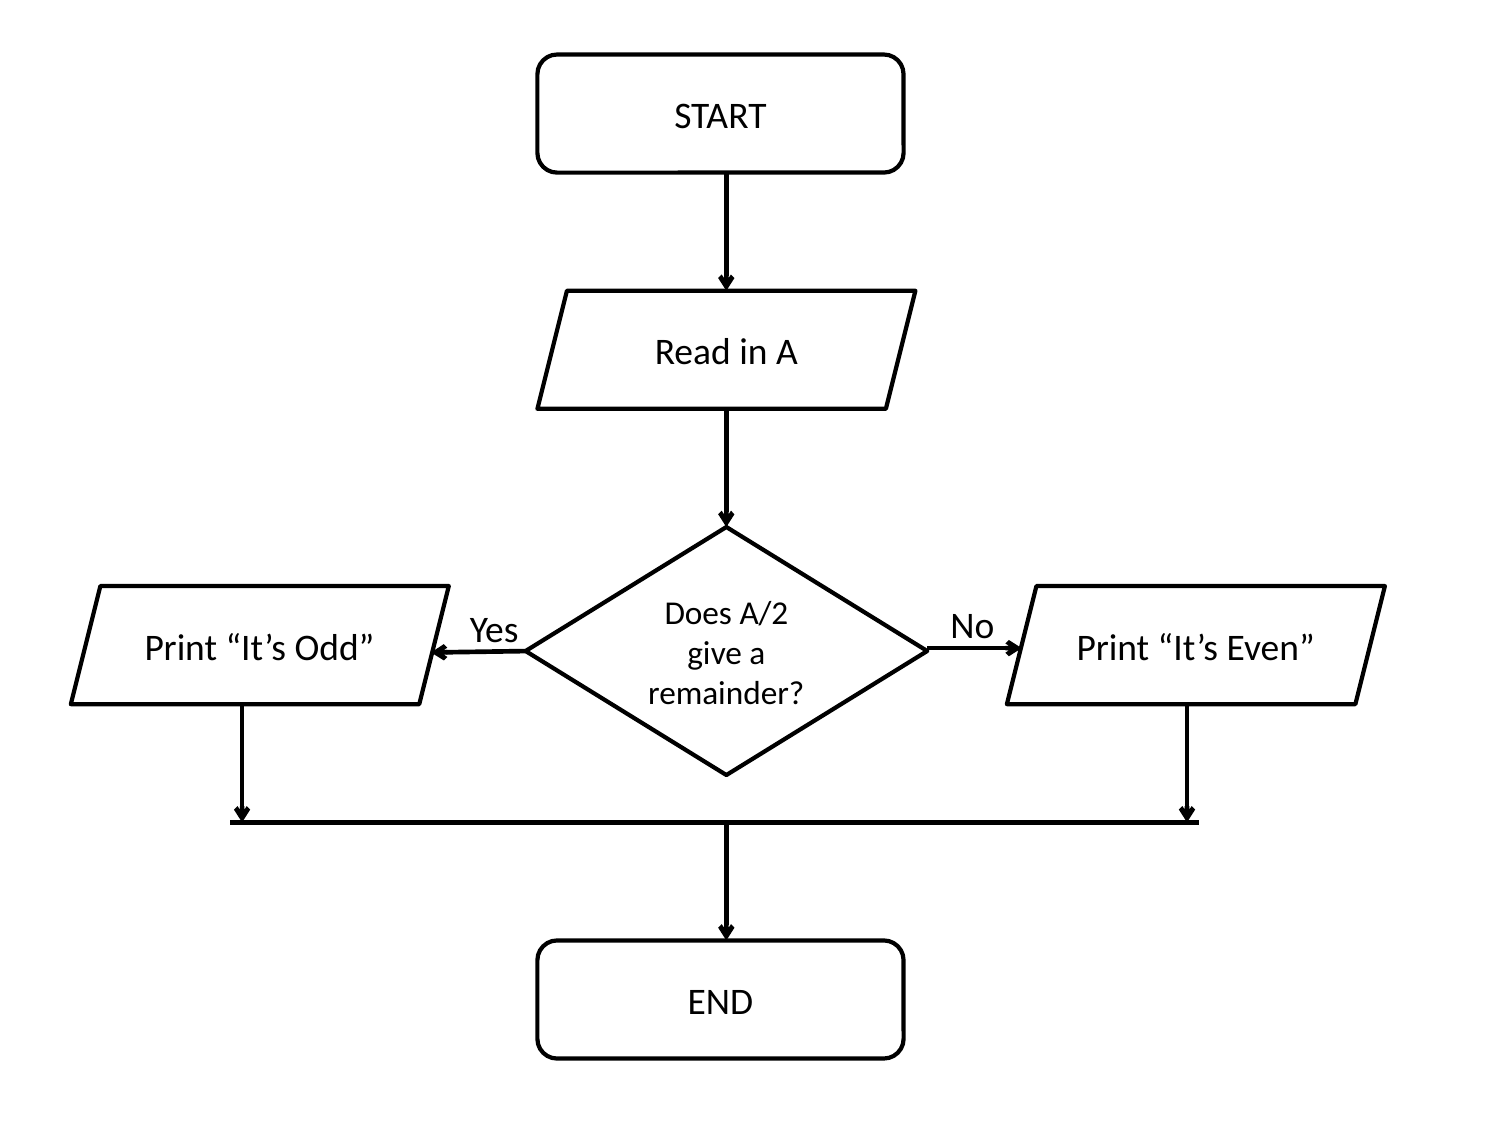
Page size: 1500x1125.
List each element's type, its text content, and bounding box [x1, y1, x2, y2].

text_box No [935, 593, 1010, 646]
text_box START [535, 52, 906, 175]
text_box Print “It’s Odd” [68, 583, 451, 707]
text_box Print “It’s Even” [1004, 583, 1387, 707]
text_box Yes [455, 597, 534, 658]
text_box Yes [455, 653, 525, 658]
text_box END [535, 938, 906, 1061]
text_box Read in A [535, 288, 918, 411]
text_box Does A/2 give a remainder? [532, 526, 927, 777]
